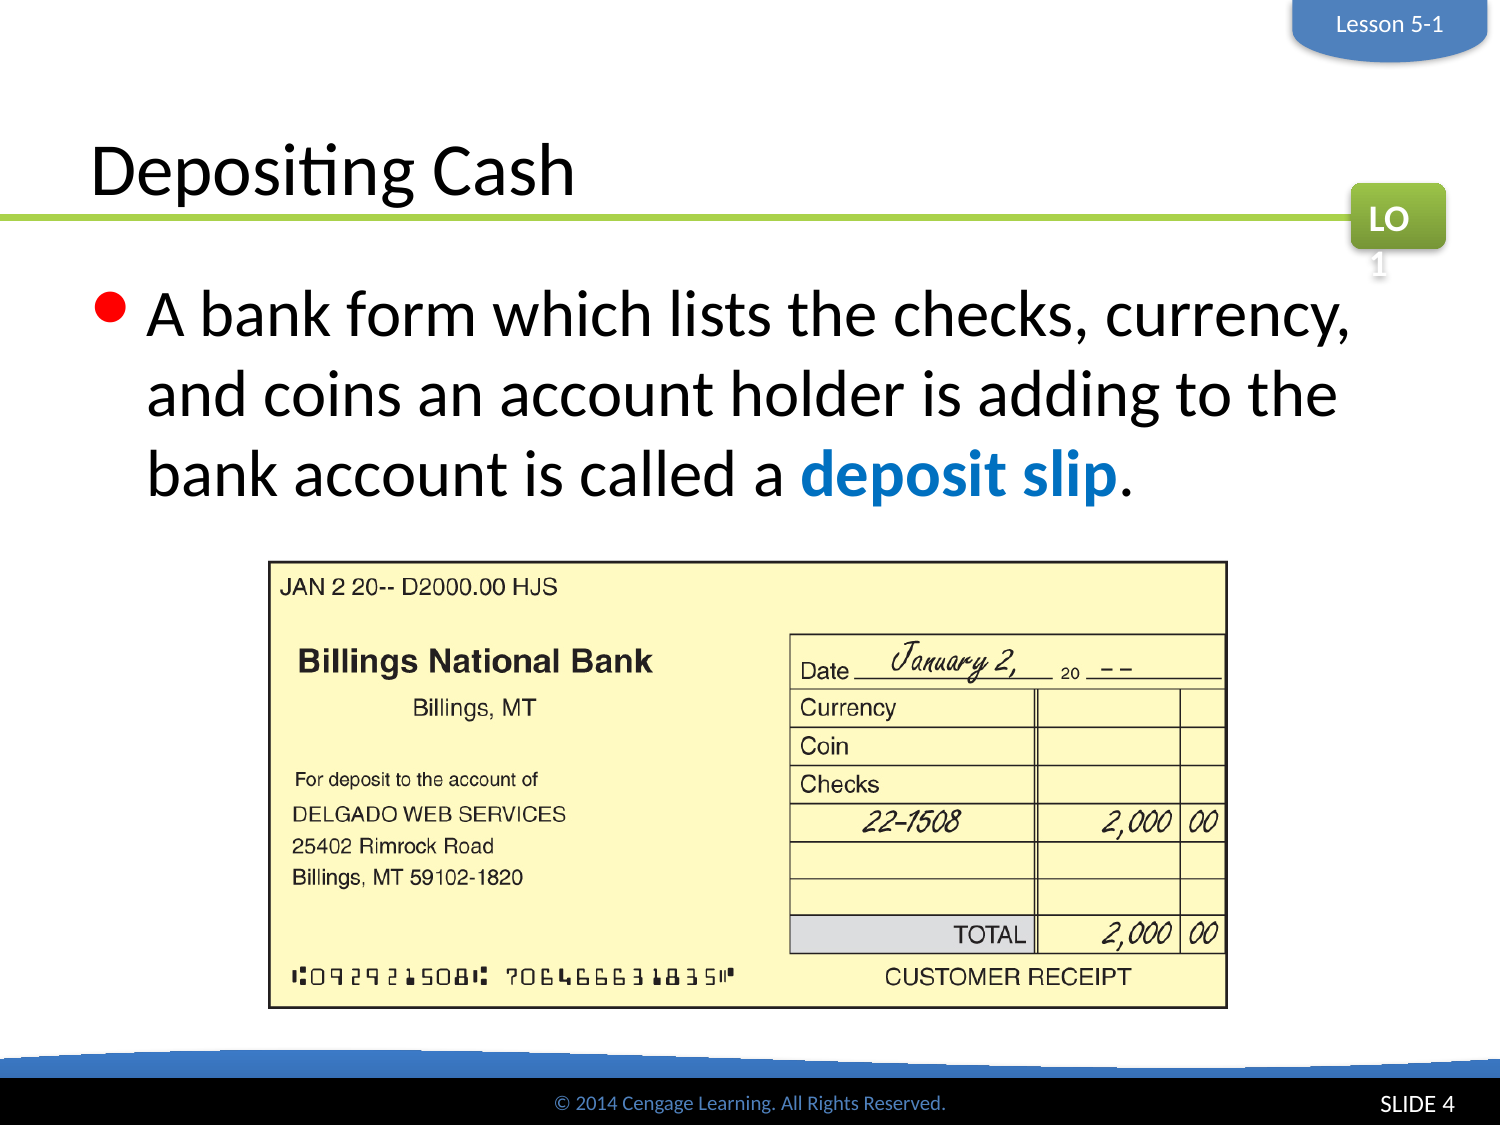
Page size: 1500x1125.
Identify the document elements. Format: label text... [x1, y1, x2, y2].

text_box LO1 [1350, 183, 1446, 250]
title Depositing Cash [75, 29, 1350, 218]
slide_number SLIDE 4 [1170, 1080, 1470, 1125]
picture [266, 559, 1229, 1010]
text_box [1292, 0, 1488, 63]
list A bank form which lists the checks, currency, and coins an account holder is adding to the bank account is called a deposit slip. [75, 262, 1425, 1005]
